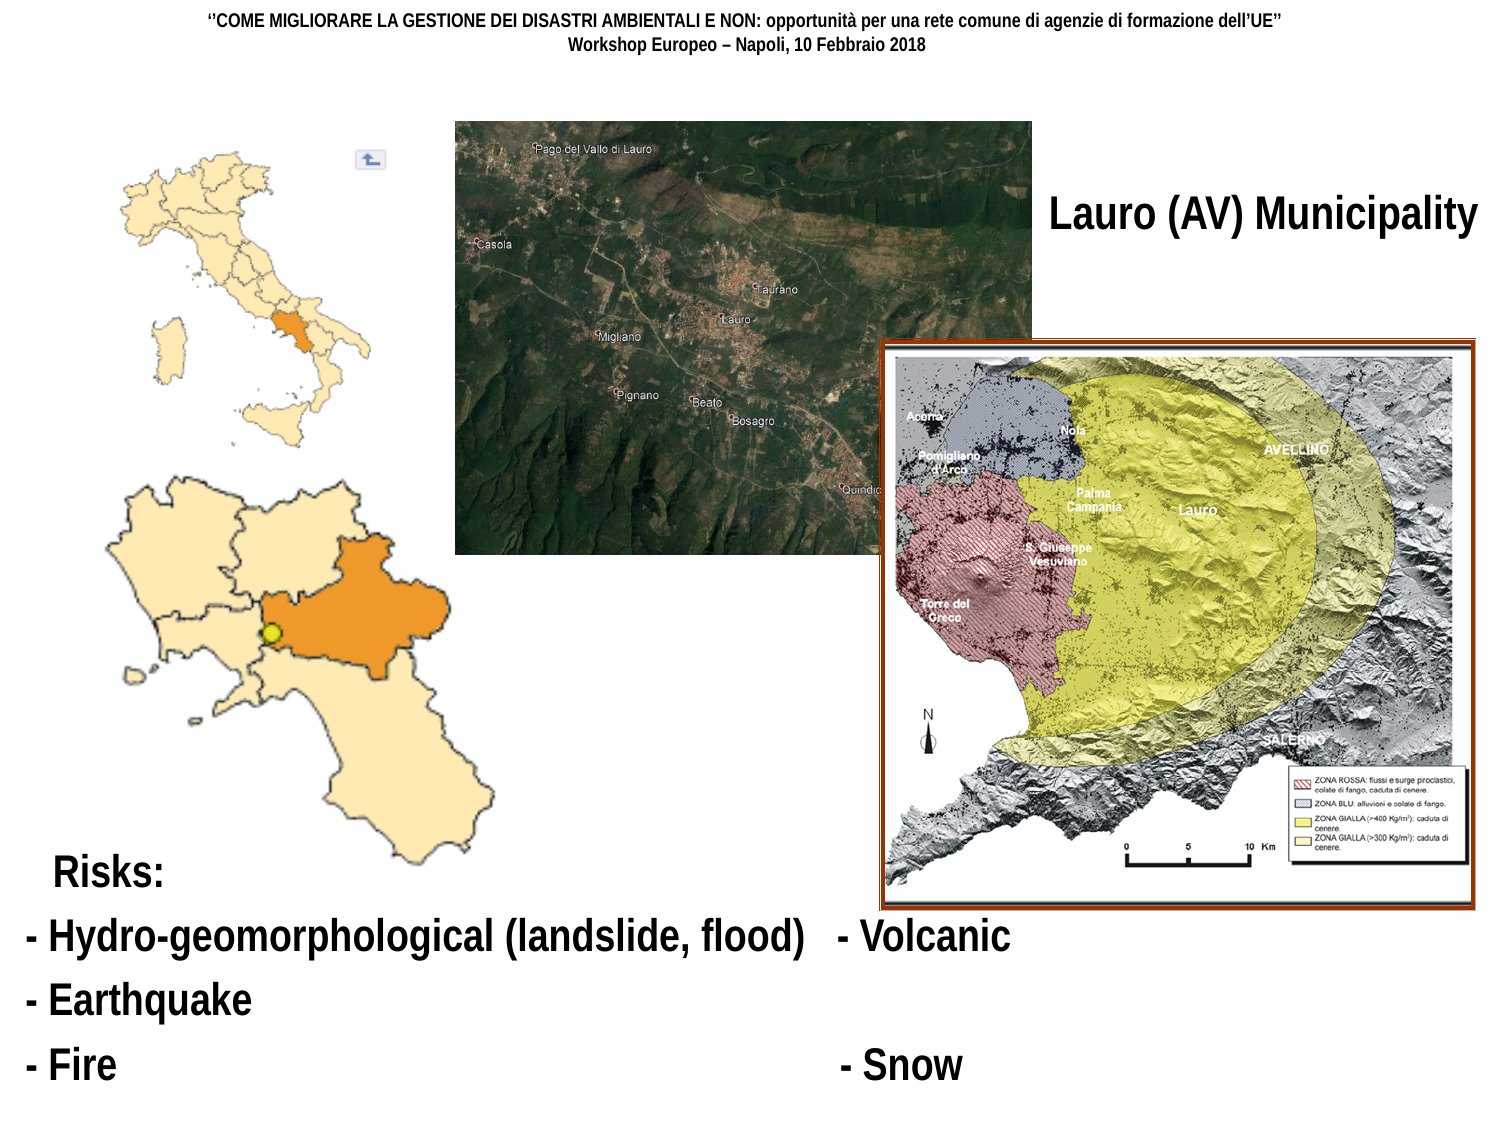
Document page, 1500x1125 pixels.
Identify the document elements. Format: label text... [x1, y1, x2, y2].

text_box Lauro (AV) Municipality [1037, 147, 1497, 274]
text_box ‘’COME MIGLIORARE LA GESTIONE DEI DISASTRI AMBIENTALI E NON: opportunità per una rete comune di agenzie di formazione dell’UE’’ Workshop Europeo – Napoli, 10 Febbraio 2018 [0, 0, 1500, 63]
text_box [879, 337, 1476, 911]
picture [79, 121, 1032, 886]
text_box Risks: - Hydro-geomorphological (landslide, flood) - Volcanic - Earthquake - Fire - Snow [0, 834, 1423, 1106]
